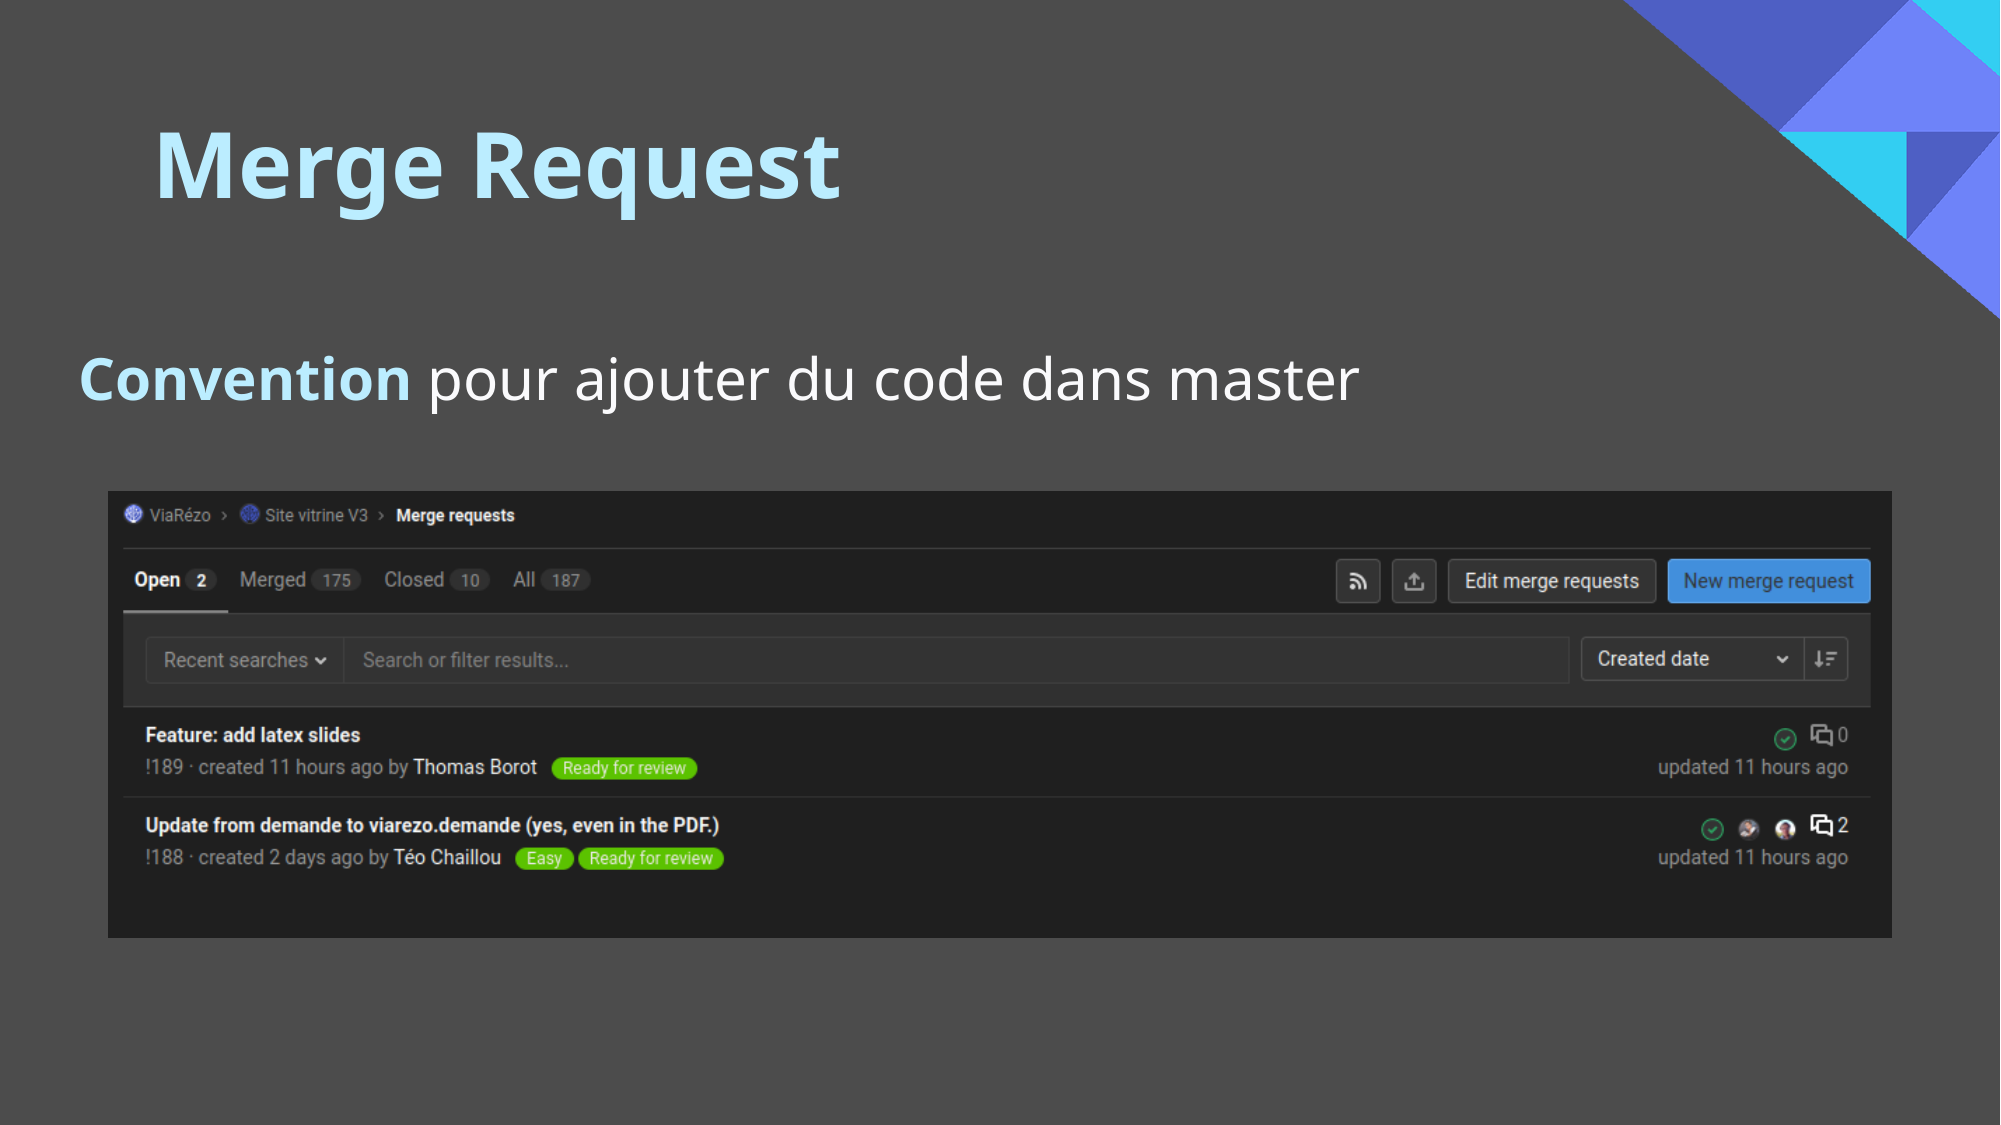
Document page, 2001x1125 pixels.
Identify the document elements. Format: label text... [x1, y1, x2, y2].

title Merge Request [137, 59, 1863, 278]
picture [1622, 0, 2000, 319]
text_box Convention pour ajouter du code dans master [63, 320, 1863, 562]
picture [107, 491, 1892, 938]
